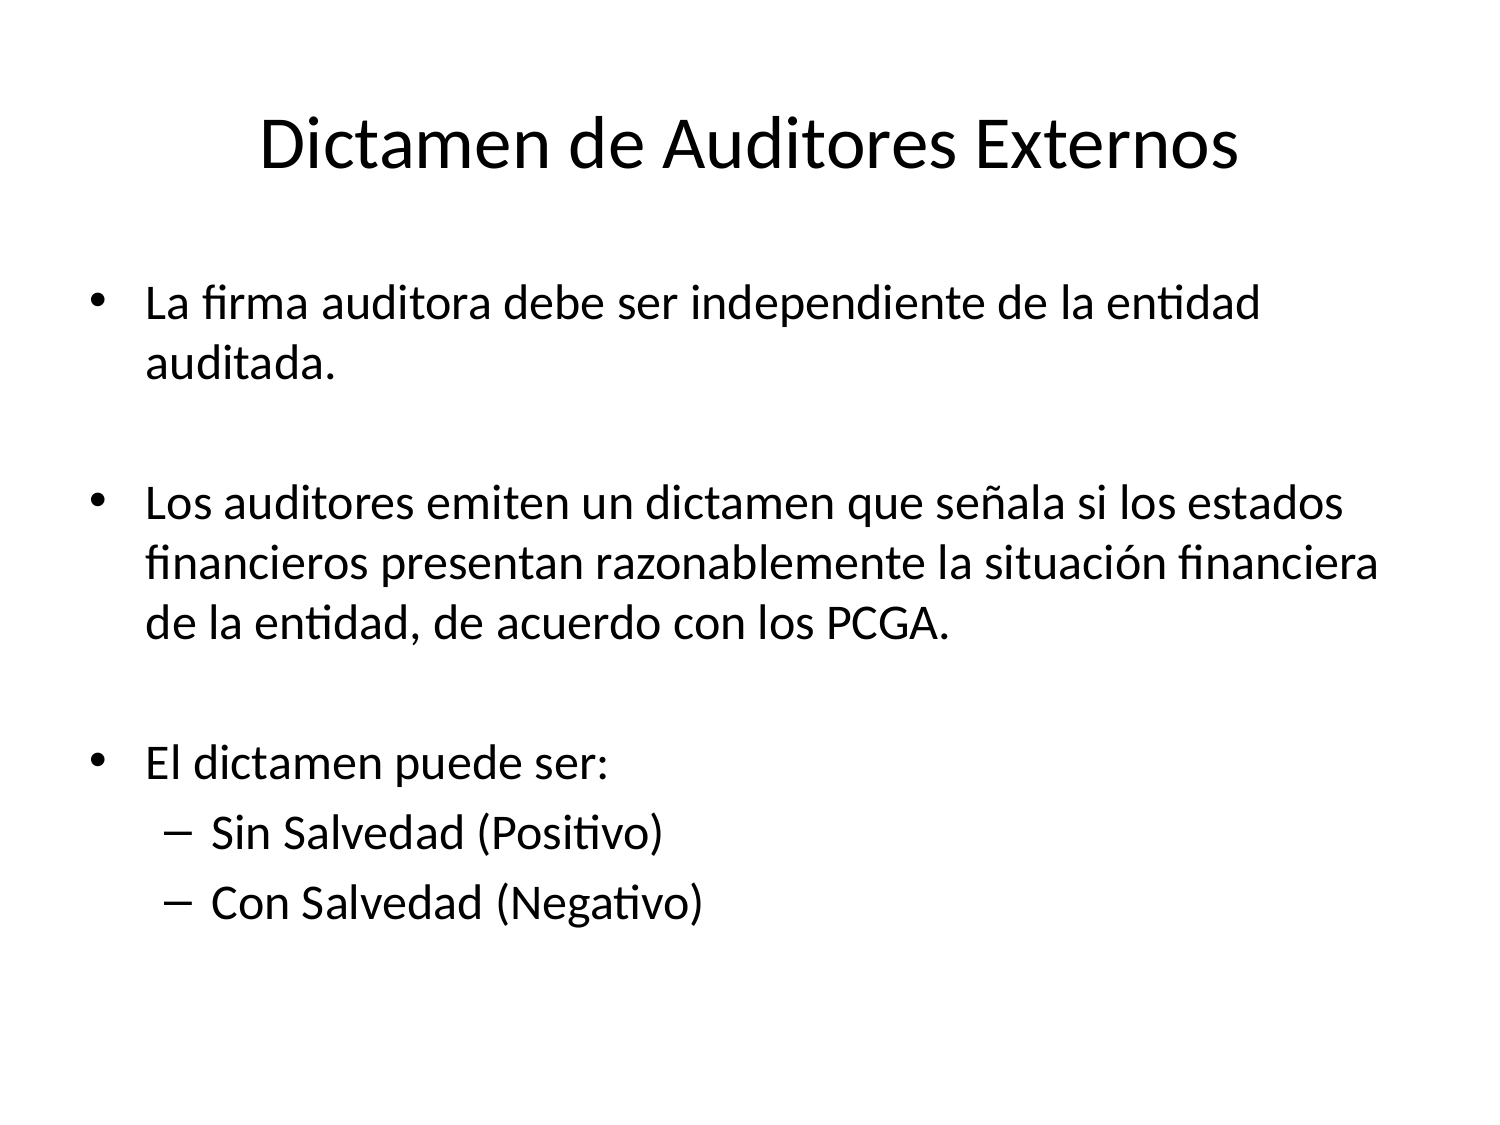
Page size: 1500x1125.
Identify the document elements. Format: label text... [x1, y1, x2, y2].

list La firma auditora debe ser independiente de la entidad auditada. Los auditores emiten un dictamen que señala si los estados financieros presentan razonablemente la situación financiera de la entidad, de acuerdo con los PCGA. El dictamen puede ser: Sin Salvedad (Positivo) Con Salvedad (Negativo) [74, 261, 1436, 1059]
title Dictamen de Auditores Externos [75, 45, 1425, 233]
